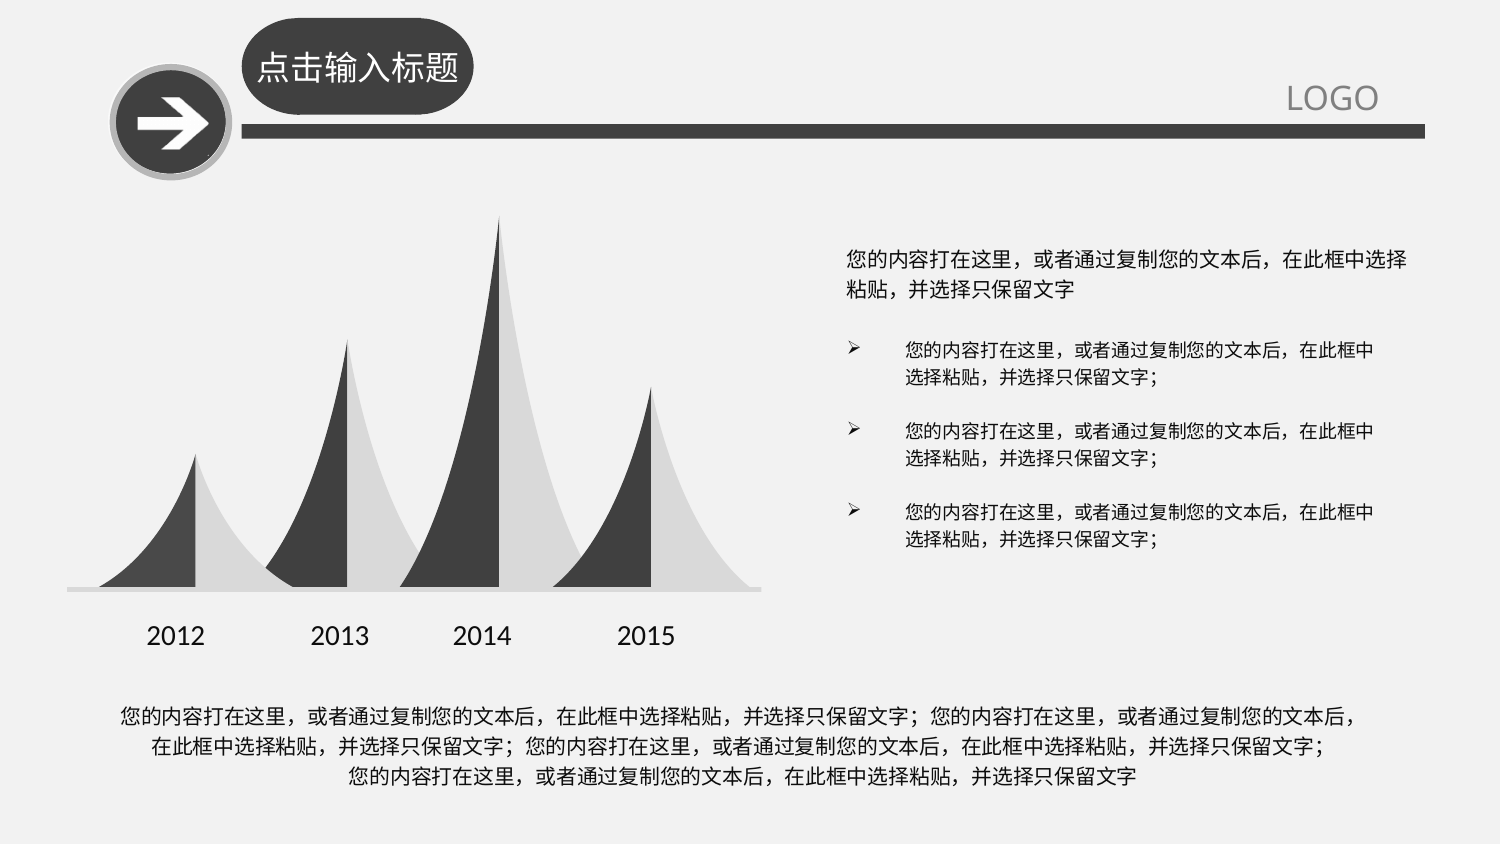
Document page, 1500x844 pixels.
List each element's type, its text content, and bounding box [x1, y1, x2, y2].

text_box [241, 17, 487, 115]
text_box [67, 215, 762, 660]
text_box LOGO [1270, 69, 1404, 123]
text_box 您的内容打在这里，或者通过复制您的文本后，在此框中选择粘贴，并选择只保留文字；您的内容打在这里，或者通过复制您的文本后，在此框中选择粘贴，并选择只保留文字；您的内容打在这里，或者通过复制您的文本后，在此框中选择粘贴，并选择只保留文字； 您的内容打在这里，或者通过复制您的文本后，在此框中选择粘贴，并选择只保留文字 [105, 691, 1381, 826]
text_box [110, 65, 229, 178]
text_box [241, 123, 1426, 140]
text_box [831, 234, 1430, 561]
